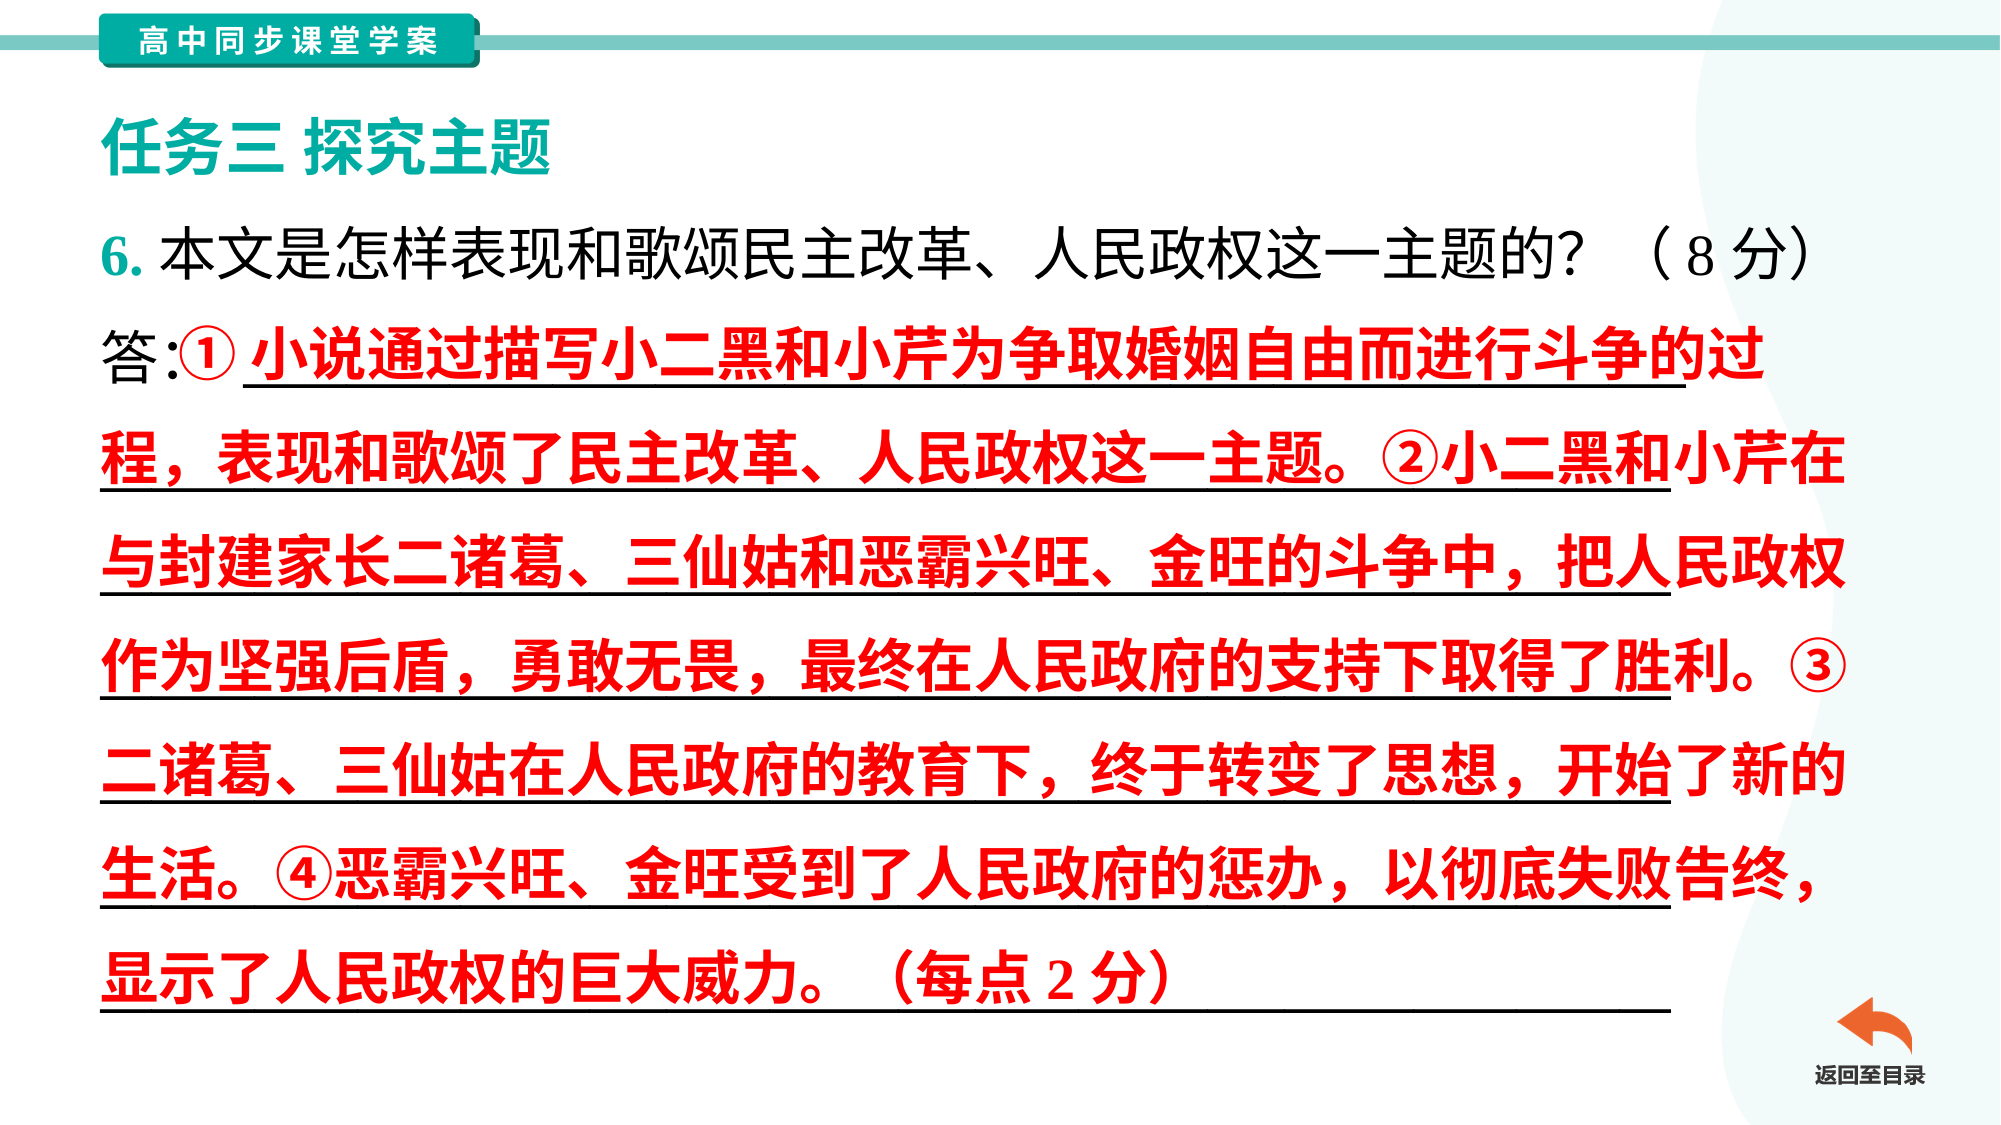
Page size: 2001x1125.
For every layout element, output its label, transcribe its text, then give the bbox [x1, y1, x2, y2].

text_box 6.本文是怎样表现和歌颂民主改革、人民政权这一主题的？（8分） 答： ________________________________________________________ _____________________________________________________________ _____________________________________________________________ _____________________________________________________________ _____________________________________________________________ _____________________________________________________________ _____________________________________________________________ [100, 182, 1899, 282]
text_box ①小说通过描写小二黑和小芹为争取婚姻自由而进行斗争的过 程，表现和歌颂了民主改革、人民政权这一主题。②小二黑和小芹在 与封建家长二诸葛、三仙姑和恶霸兴旺、金旺的斗争中，把人民政权 作为坚强后盾，勇敢无畏，最终在人民政府的支持下取得了胜利。③ 二诸葛、三仙姑在人民政府的教育下，终于转变了思想，开始了新的 生活。④恶霸兴旺、金旺受到了人民政府的惩办，以彻底失败告终， 显示了人民政权的巨大威力。（每点2分） [100, 282, 1899, 1012]
picture [0, 0, 2000, 1125]
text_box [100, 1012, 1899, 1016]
text_box 任务三 探究主题 [100, 76, 1899, 182]
